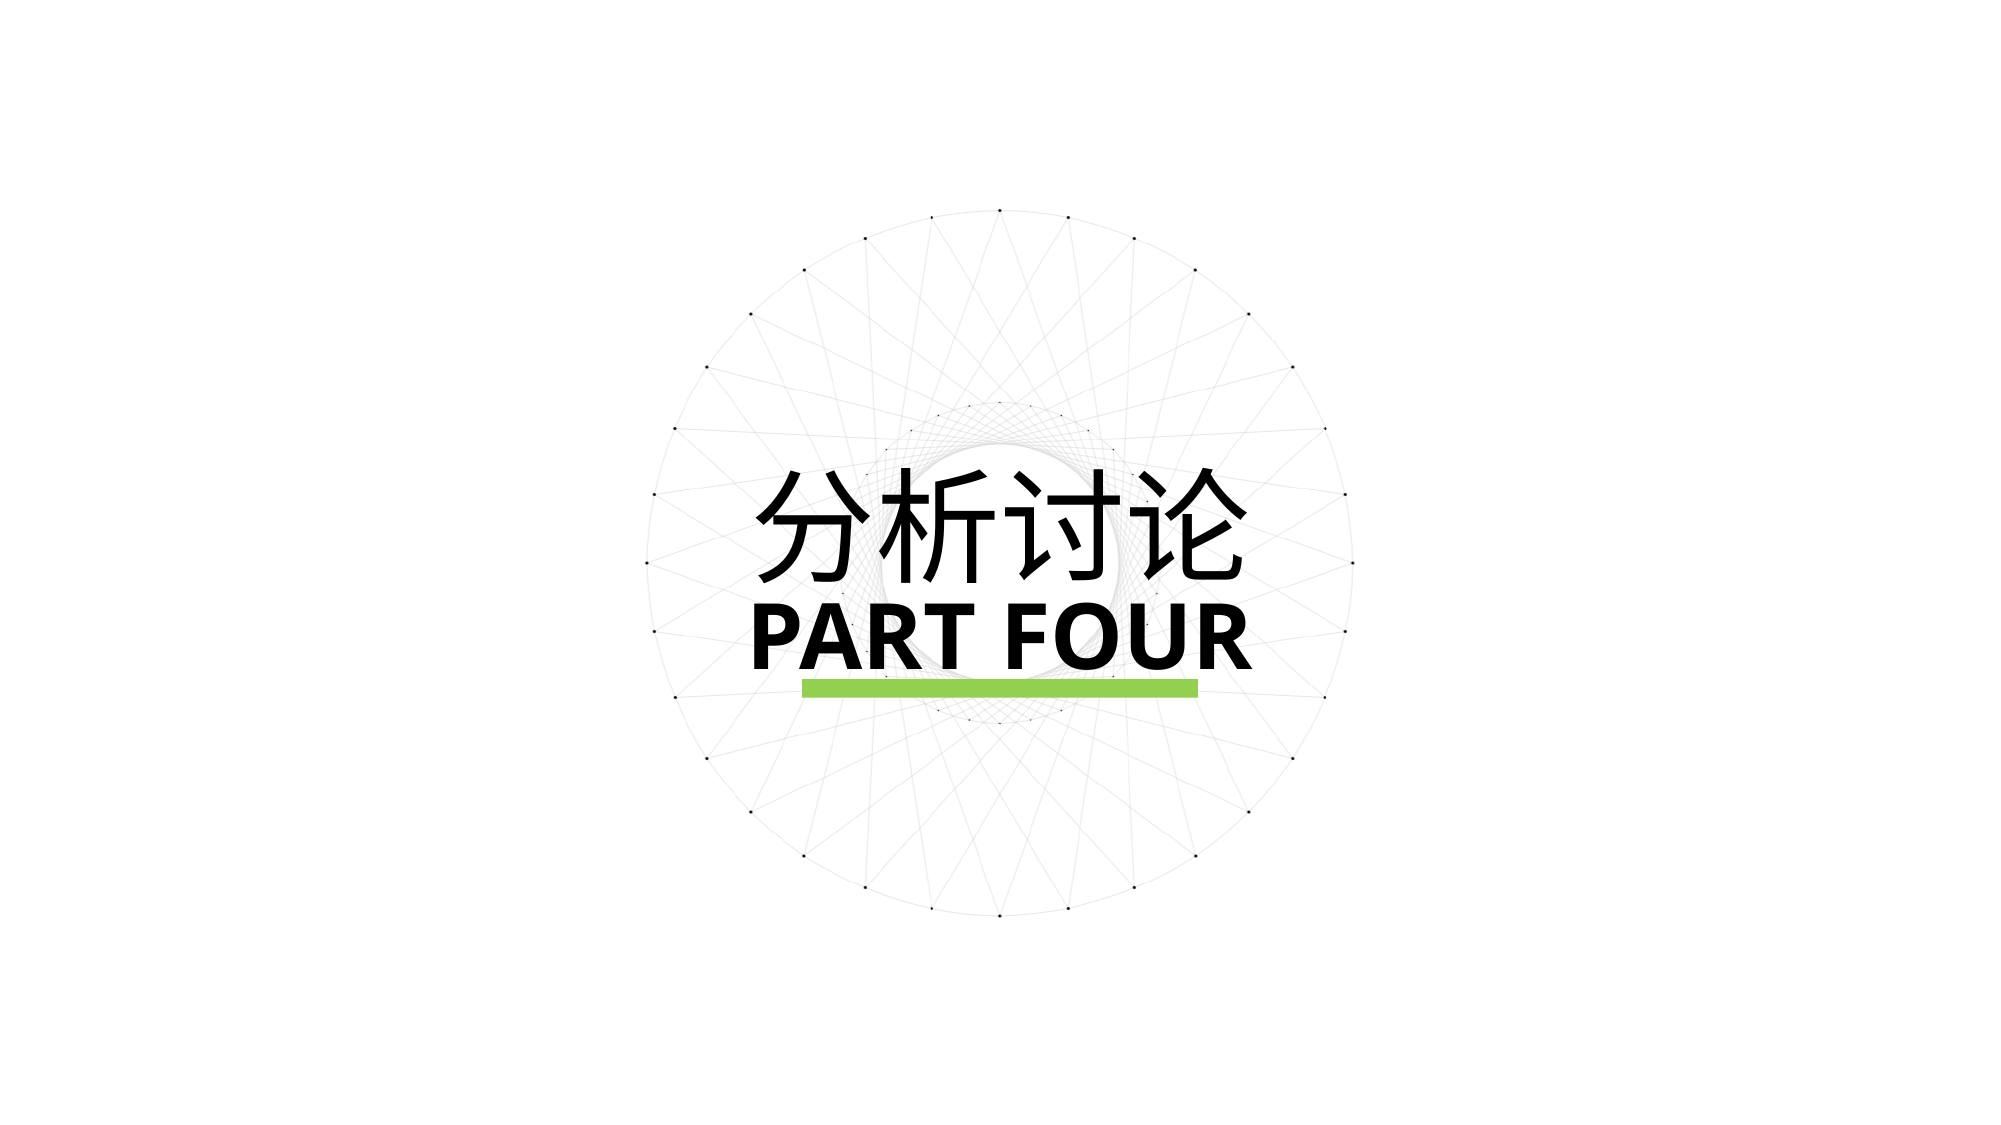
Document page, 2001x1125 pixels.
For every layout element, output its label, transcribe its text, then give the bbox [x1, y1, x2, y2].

picture [636, 445, 1375, 932]
text_box 分析讨论 [645, 396, 1355, 607]
text_box [801, 678, 1199, 699]
picture [676, 193, 1335, 396]
text_box PART FOUR [704, 607, 1296, 696]
